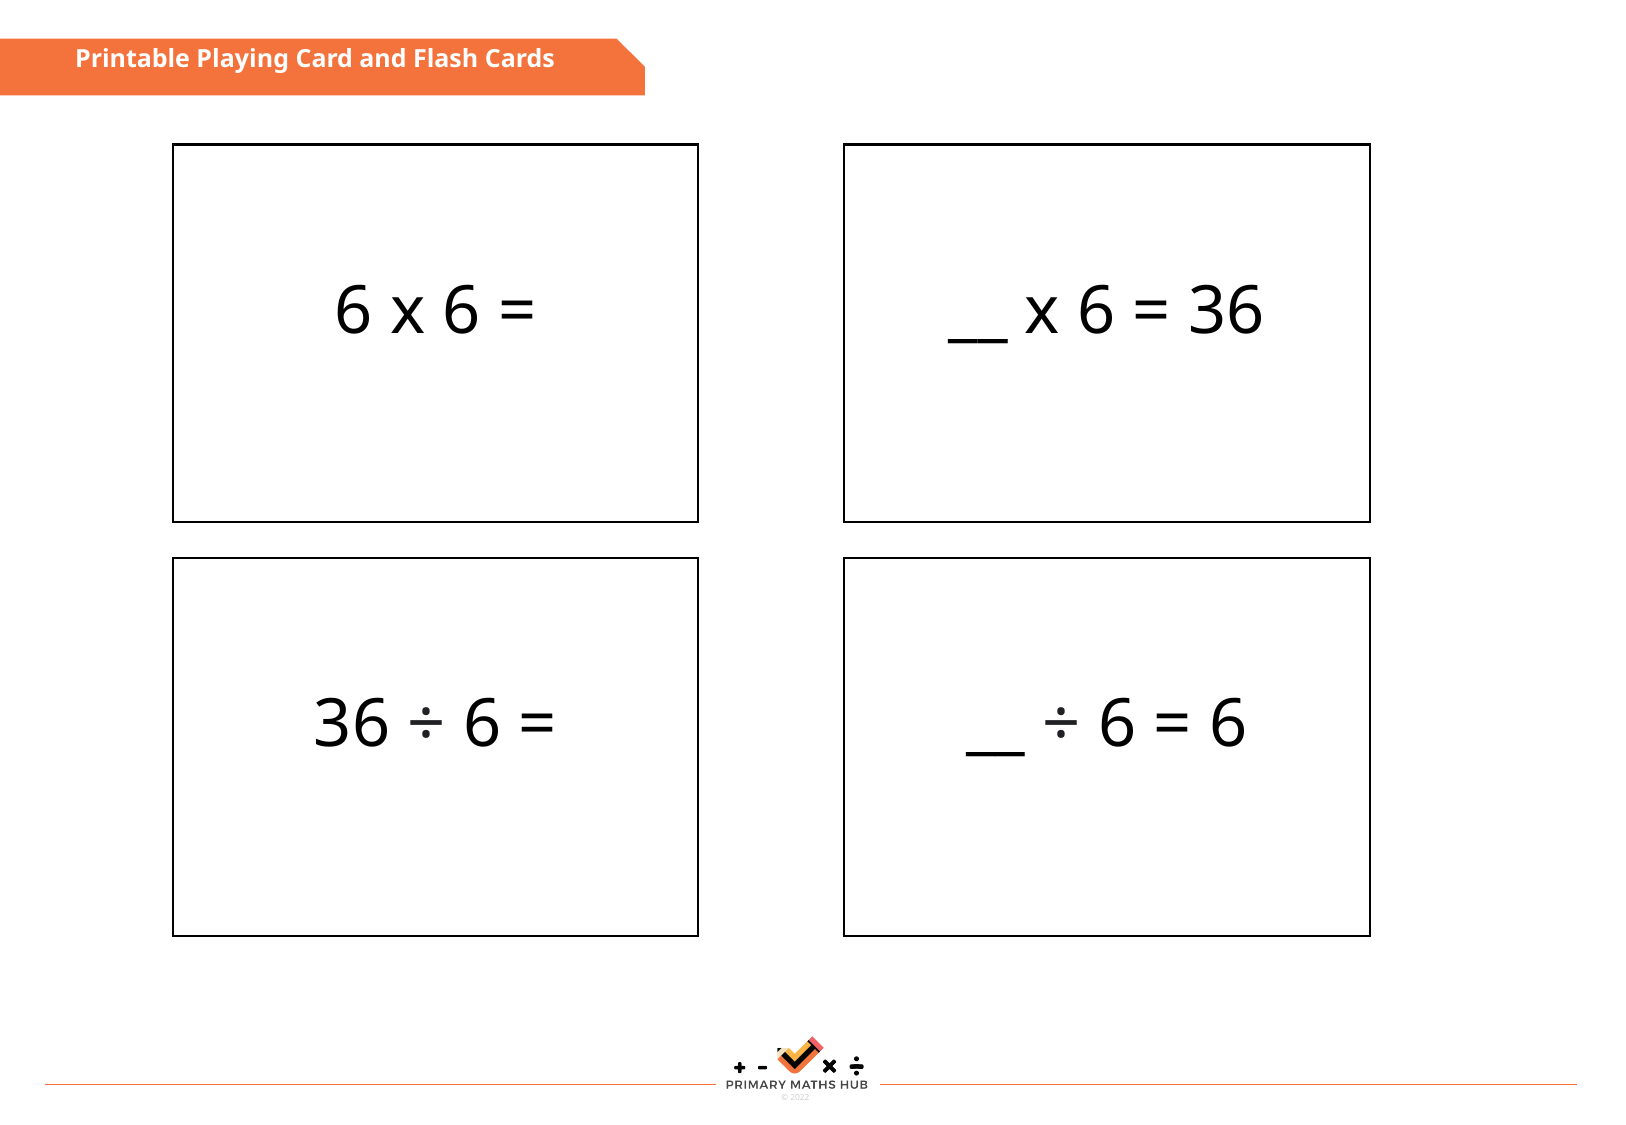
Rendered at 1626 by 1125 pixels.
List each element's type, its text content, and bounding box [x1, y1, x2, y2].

text_box __ x 6 = 36 [844, 259, 1370, 355]
text_box © 2022 [720, 1084, 870, 1110]
picture [722, 1034, 872, 1094]
text_box [172, 768, 699, 937]
text_box 6 x 6 = [172, 259, 699, 355]
text_box [172, 143, 699, 259]
text_box [843, 143, 1371, 523]
text_box 36 ÷ 6 = [172, 672, 699, 768]
text_box __ ÷ 6 = 6 [844, 672, 1370, 768]
text_box [172, 355, 699, 523]
text_box Printable Playing Card and Flash Cards [0, 37, 646, 97]
text_box [172, 557, 699, 672]
text_box [843, 557, 1371, 937]
